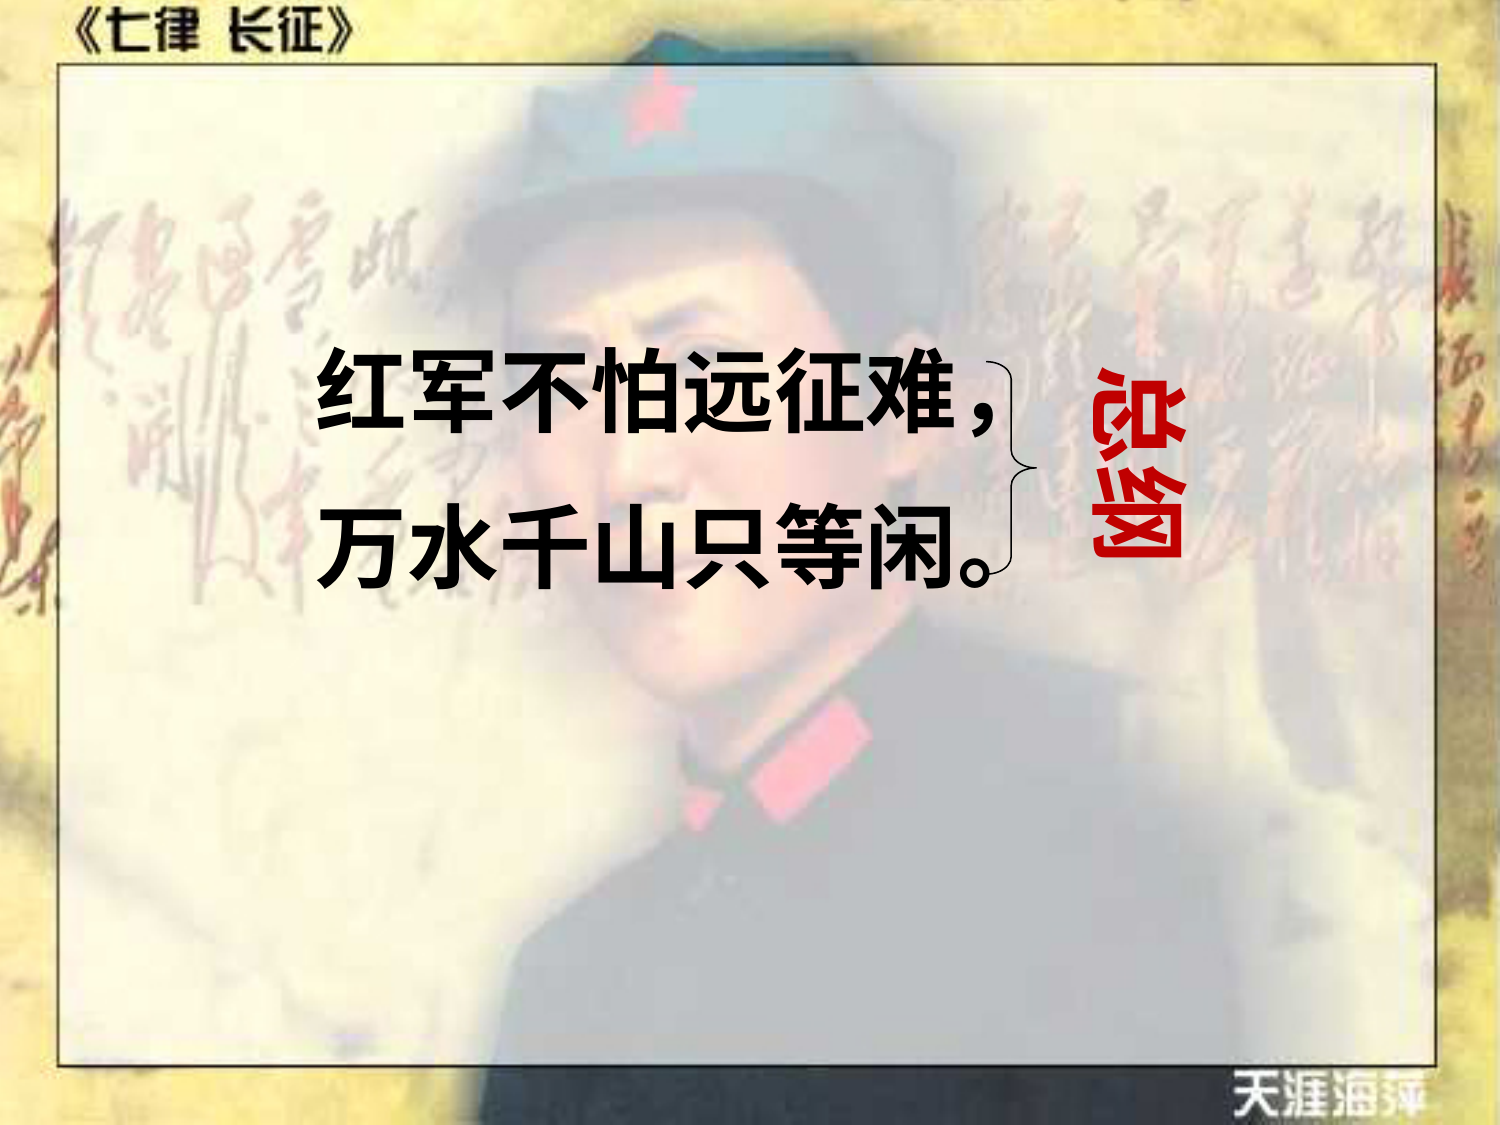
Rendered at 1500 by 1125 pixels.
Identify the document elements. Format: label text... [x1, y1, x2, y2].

text_box 红军不怕远征难， 万水千山只等闲。 [301, 326, 1064, 717]
text_box 总纲 [1056, 349, 1209, 588]
text_box [986, 361, 1037, 575]
picture [0, 0, 1500, 1125]
